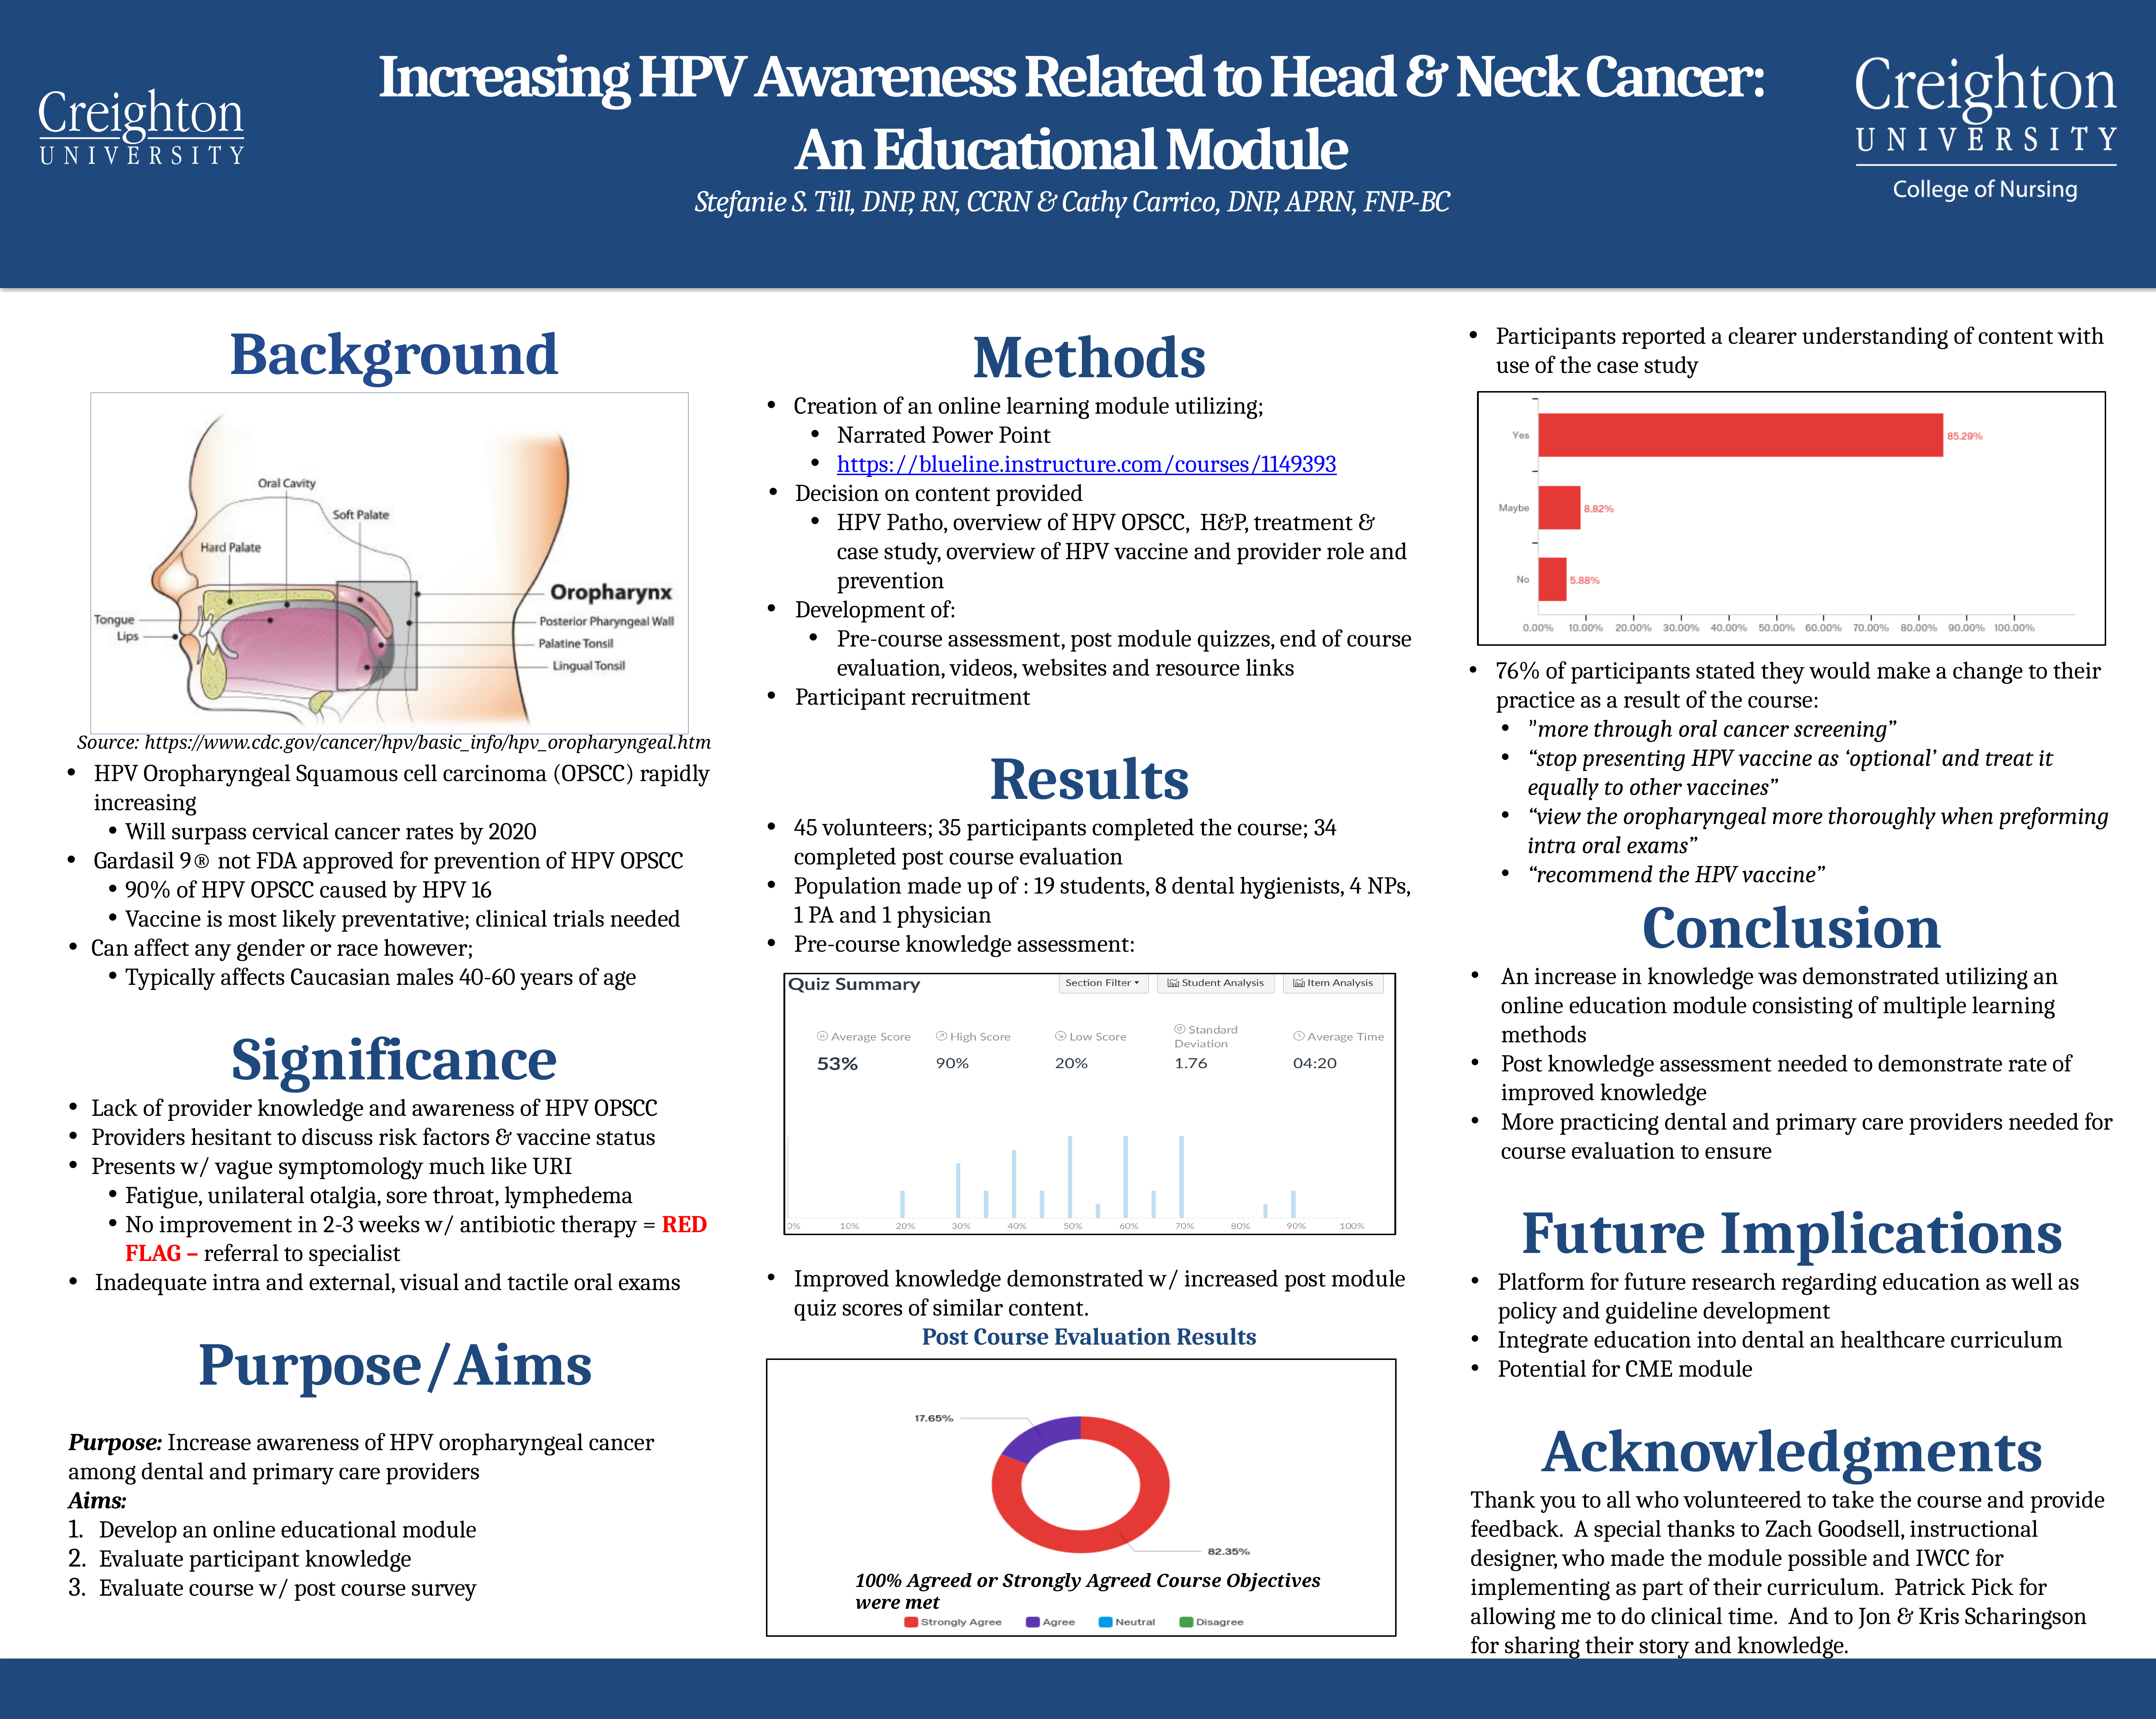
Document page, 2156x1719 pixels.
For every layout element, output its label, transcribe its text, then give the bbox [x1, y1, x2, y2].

picture [1856, 54, 2117, 202]
picture [785, 974, 1395, 1234]
text_box Background HPV Oropharyngeal Squamous cell carcinoma (OPSCC) rapidly increasing Will surpass cervical cancer rates by 2020 Gardasil 9®️ not FDA approved for prevention of HPV OPSCC 90% of HPV OPSCC caused by HPV 16 Vaccine is most likely preventative; clinical trials needed Can affect any gender or race however; Typically affects Caucasian males 40-60 years of age Significance Lack of provider knowledge and awareness of HPV OPSCC Providers hesitant to discuss risk factors & vaccine status Presents w/ vague symptomology much like URI Fatigue, unilateral otalgia, sore throat, lymphedema No improvement in 2-3 weeks w/ antibiotic therapy = RED FLAG – referral to specialist Inadequate intra and external, visual and tactile oral exams Purpose/Aims Purpose: Increase awareness of HPV oropharyngeal cancer among dental and primary care providers Aims: Develop an online educational module Evaluate participant knowledge Evaluate course w/ post course survey [67, 313, 723, 1635]
picture [1478, 393, 2105, 645]
text_box Source: https://www.cdc.gov/cancer/hpv/basic_info/hpv_oropharyngeal.htm [77, 731, 723, 753]
picture [39, 88, 244, 164]
text_box [0, 1659, 2156, 1719]
picture [767, 1360, 1395, 1636]
text_box [0, 0, 2156, 288]
picture [91, 393, 688, 734]
text_box Methods Creation of an online learning module utilizing; Narrated Power Point https://blueline.instructure.com/courses/1149393 Decision on content provided HPV Patho, overview of HPV OPSCC, H&P, treatment & case study, overview of HPV vaccine and provider role and prevention Development of: Pre-course assessment, post module quizzes, end of course evaluation, videos, websites and resource links Participant recruitment Results 45 volunteers; 35 participants completed the course; 34 completed post course evaluation Population made up of : 19 students, 8 dental hygienists, 4 NPs, 1 PA and 1 physician Pre-course knowledge assessment: Improved knowledge demonstrated w/ increased post module quiz scores of similar content. Post Course Evaluation Results cycle begins anew. Each college/school, department and co-curricular oversees their assessment of student learning for their area. The specific assessment reports for the college/school, department and co-curricular include educational outcomes and assessment plans. The reports section is password protected to internal staff and faculty only. The Annual Assessments Policy and Procedures statement provides additional details. [767, 317, 1413, 1635]
text_box Increasing HPV Awareness Related to Head & Neck Cancer: An Educational Module Stefanie S. Till, DNP, RN, CCRN & Cathy Carrico, DNP, APRN, FNP-BC [244, 0, 1902, 262]
text_box Participants reported a clearer understanding of content with use of the case study 76% of participants stated they would make a change to their practice as a result of the course: ”more through oral cancer screening” “stop presenting HPV vaccine as ‘optional’ and treat it equally to other vaccines” “view the oropharyngeal more thoroughly when preforming intra oral exams” “recommend the HPV vaccine” Conclusion An increase in knowledge was demonstrated utilizing an online education module consisting of multiple learning methods Post knowledge assessment needed to demonstrate rate of improved knowledge More practicing dental and primary care providers needed for course evaluation to ensure Future Implications Platform for future research regarding education as well as policy and guideline development Integrate education into dental an healthcare curriculum Potential for CME module Acknowledgments Thank you to all who volunteered to take the course and provide feedback. A special thanks to Zach Goodsell, instructional designer, who made the module possible and IWCC for implementing as part of their curriculum. Patrick Pick for allowing me to do clinical time. And to Jon & Kris Scharingson for sharing their story and knowledge. [1469, 320, 2115, 1635]
